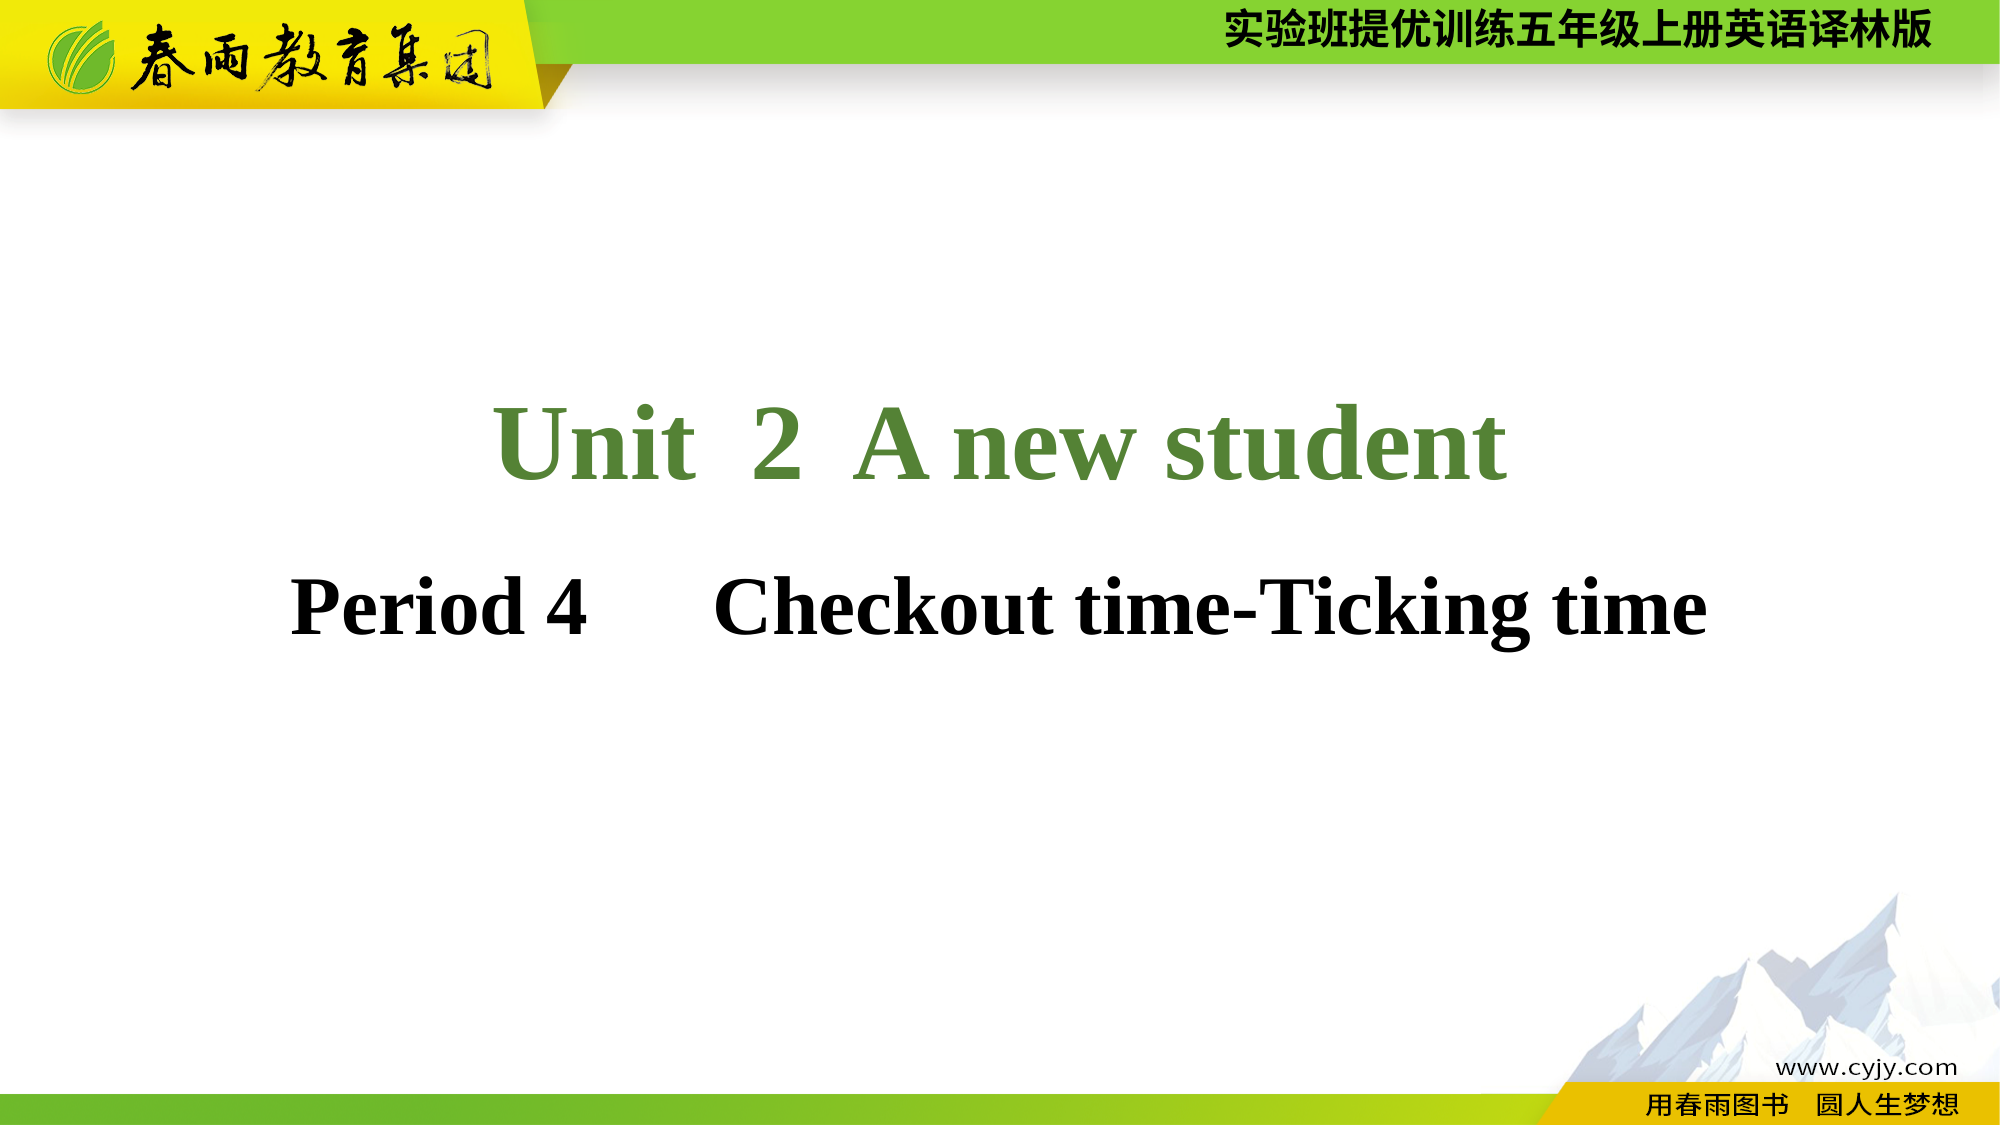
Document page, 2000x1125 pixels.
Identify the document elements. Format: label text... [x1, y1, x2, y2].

picture [0, 0, 2000, 298]
text_box Unit 2 A new student Period 4 Checkout time-Ticking time [0, 298, 2000, 659]
picture [0, 659, 2000, 1125]
